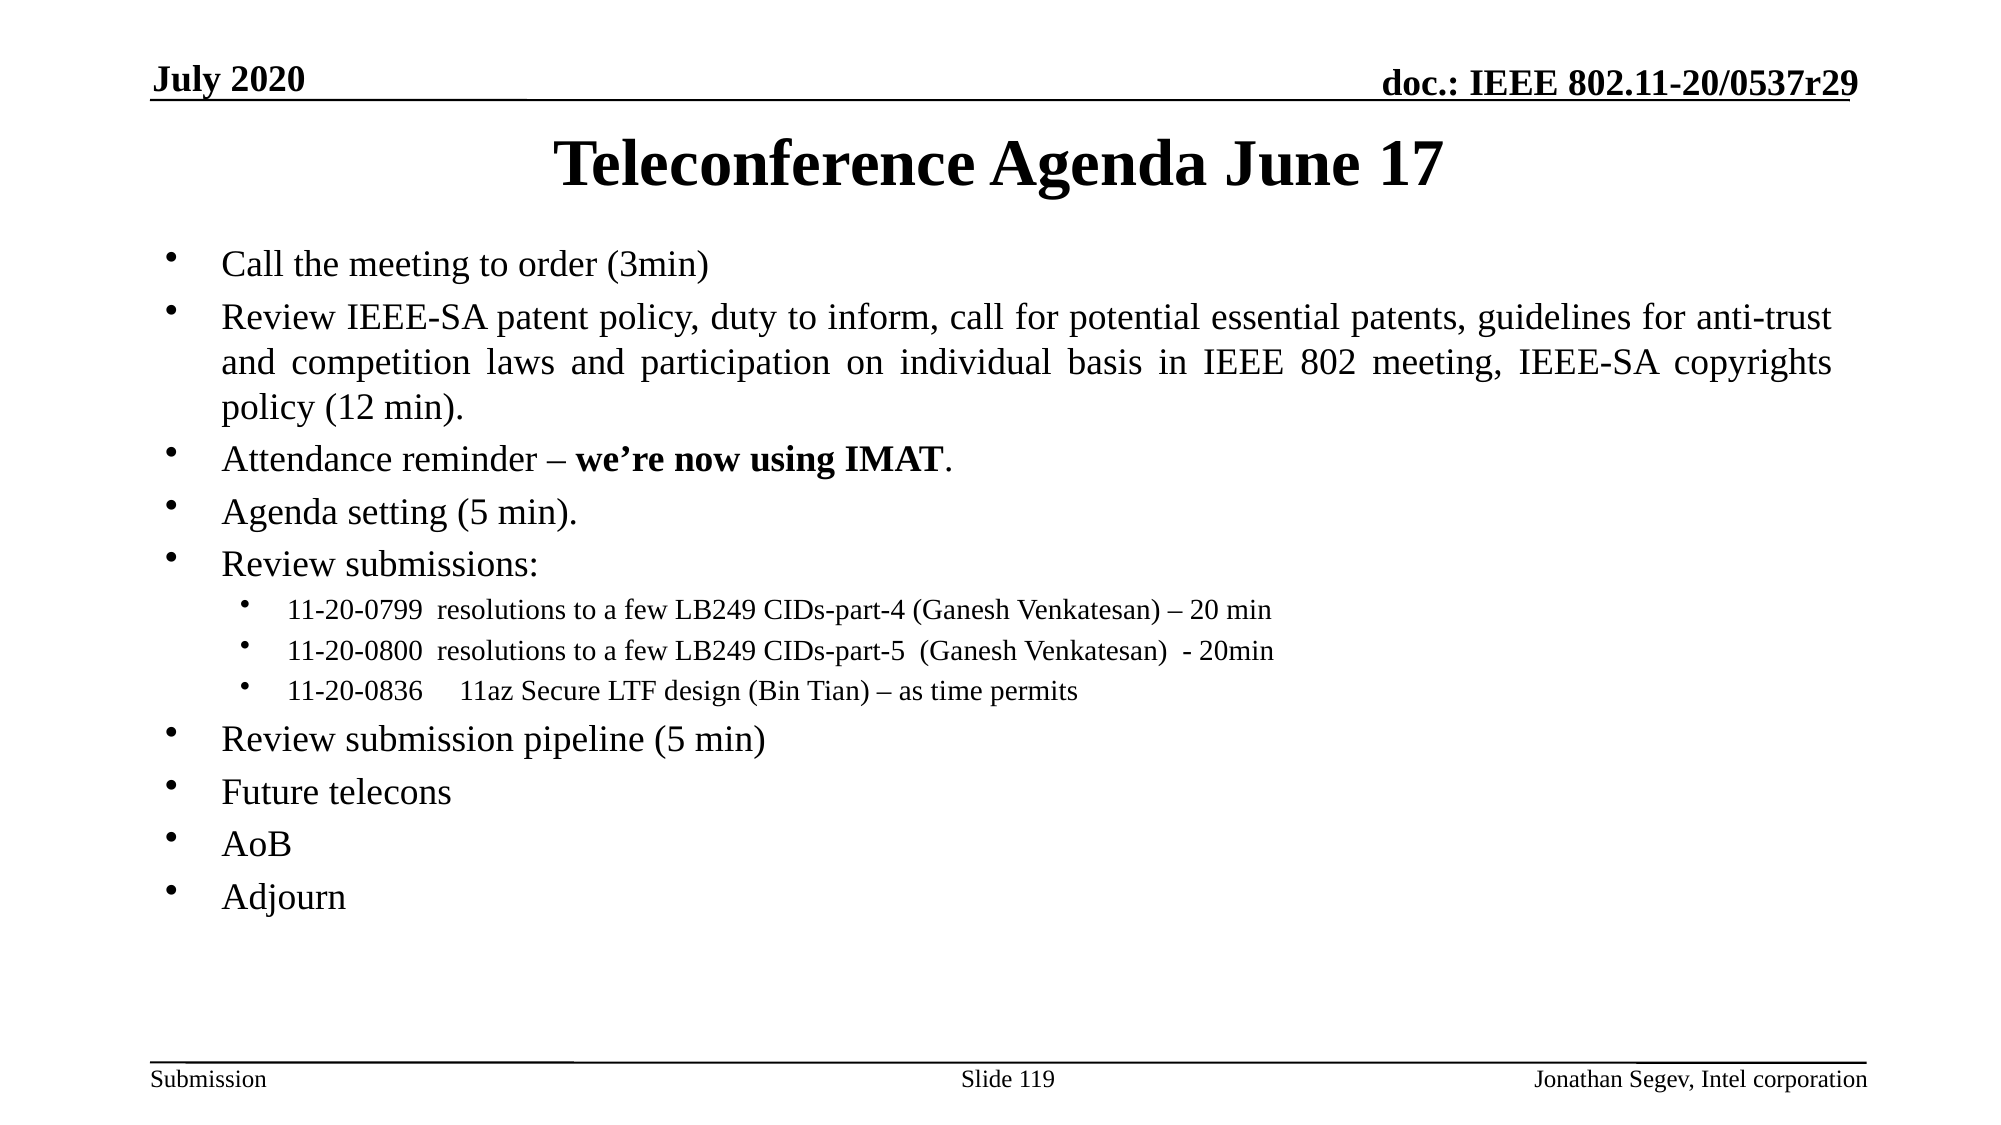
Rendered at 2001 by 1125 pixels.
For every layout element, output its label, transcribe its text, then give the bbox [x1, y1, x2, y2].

title Teleconference Agenda June 17 [149, 112, 1850, 205]
footer Jonathan Segev, Intel corporation [1171, 1061, 1869, 1093]
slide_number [152, 54, 563, 100]
list Call the meeting to order (3min) Review IEEE-SA patent policy, duty to inform, call for potential essential patents, guidelines for anti-trust and competition laws and participation on individual basis in IEEE 802 meeting, IEEE-SA copyrights policy (12 min). Attendance reminder – we’re now using IMAT. Agenda setting (5 min). Review submissions: 11-20-0799 resolutions to a few LB249 CIDs-part-4 (Ganesh Venkatesan) – 20 min 11-20-0800 resolutions to a few LB249 CIDs-part-5 (Ganesh Venkatesan) - 20min 11-20-0836 11az Secure LTF design (Bin Tian) – as time permits Review submission pipeline (5 min) Future telecons AoB Adjourn [149, 231, 1850, 1000]
slide_number Slide 119 [950, 1061, 1067, 1123]
